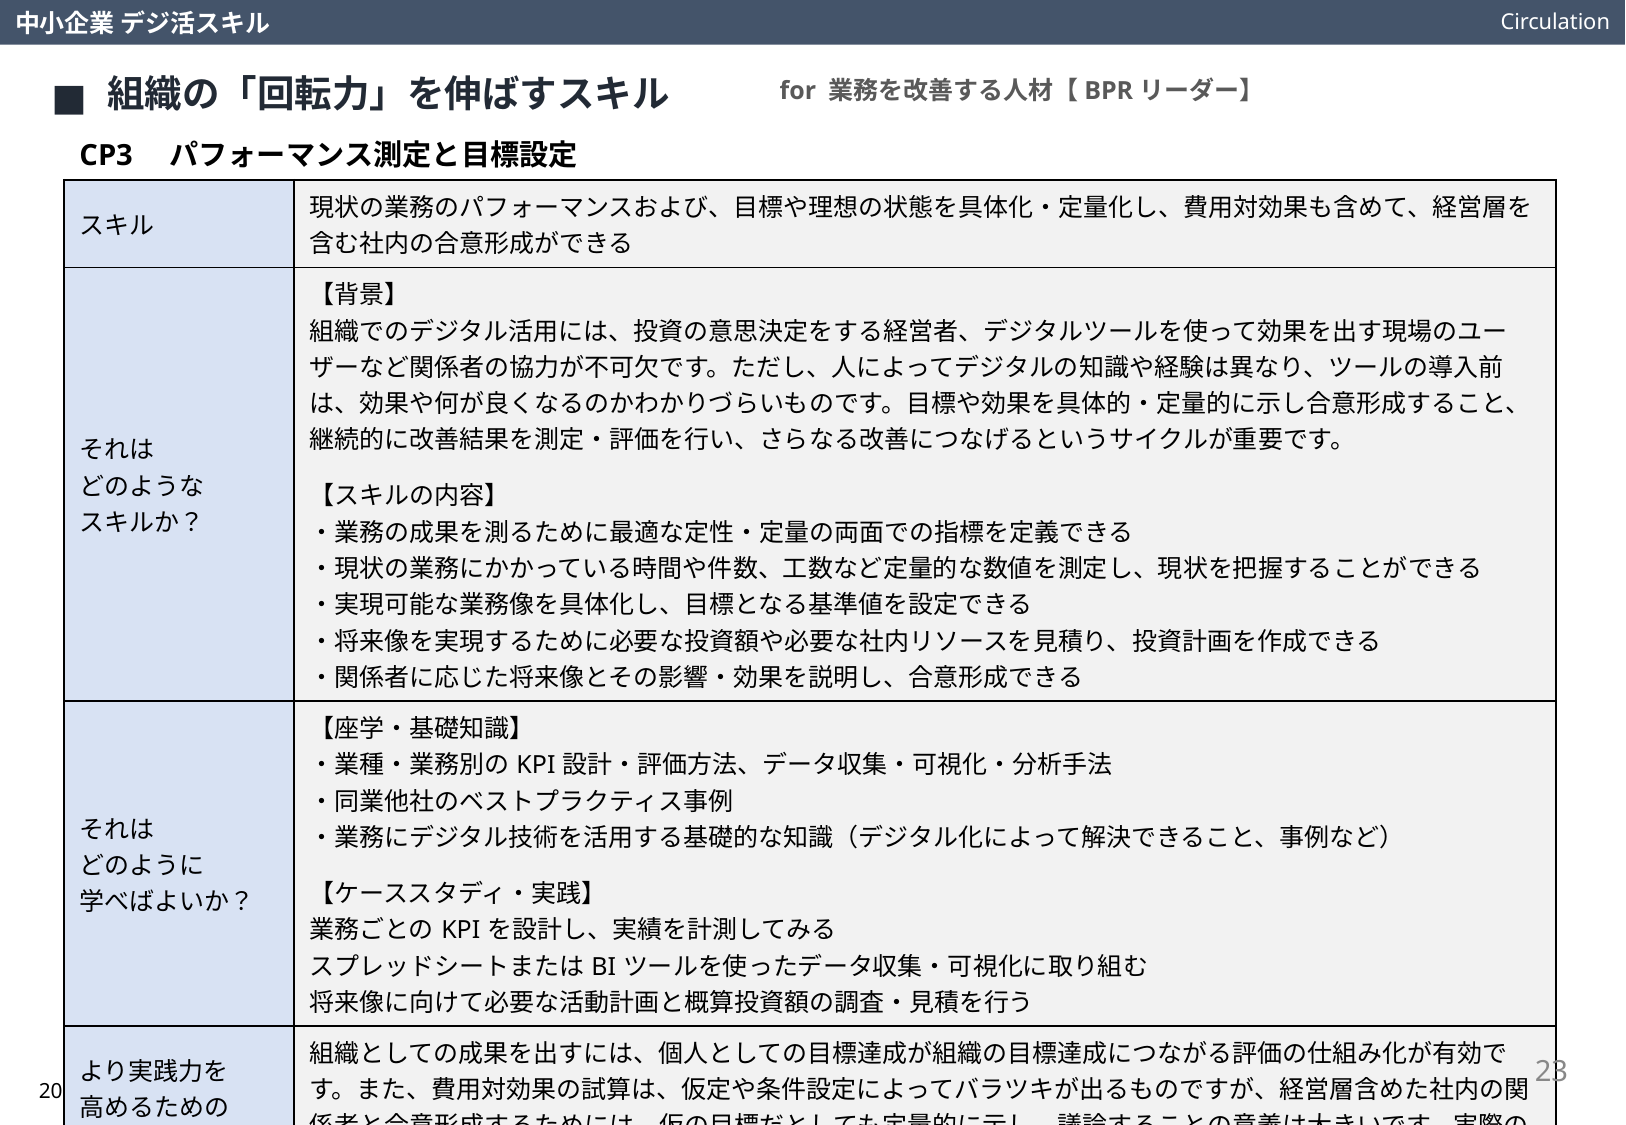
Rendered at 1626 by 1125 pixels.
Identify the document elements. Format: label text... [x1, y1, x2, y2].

table_cell それは どのような スキルか？ [65, 268, 293, 700]
table_cell それは どのように 学べばよいか？ [65, 702, 293, 1025]
table_header スキル [65, 181, 293, 267]
table_cell 【座学・基礎知識】 ・業種・業務別のKPI設計・評価方法、データ収集・可視化・分析手法 ・同業他社のベストプラクティス事例 ・業務にデジタル技術を活用する基礎的な知識（デジタル化によって解決できること、事例など） 【ケーススタディ・実践】 業務ごとのKPIを設計し、実績を計測してみる スプレッドシートまたはBIツールを使ったデータ収集・可視化に取り組む 将来像に向けて必要な活動計画と概算投資額の調査・見積を行う [295, 702, 1555, 1025]
table_header 現状の業務のパフォーマンスおよび、目標や理想の状態を具体化・定量化し、費用対効果も含めて、経営層を含む社内の合意形成ができる [295, 181, 1555, 267]
text_box 組織の「回転力」を伸ばすスキル [36, 62, 1185, 123]
text_box Circulation [1438, 0, 1625, 42]
table_cell 【背景】 組織でのデジタル活用には、投資の意思決定をする経営者、デジタルツールを使って効果を出す現場のユーザーなど関係者の協力が不可欠です。ただし、人によってデジタルの知識や経験は異なり、ツールの導入前は、効果や何が良くなるのかわかりづらいものです。目標や効果を具体的・定量的に示し合意形成すること、継続的に改善結果を測定・評価を行い、さらなる改善につなげるというサイクルが重要です。 【スキルの内容】 ・業務の成果を測るために最適な定性・定量の両面での指標を定義できる ・現状の業務にかかっている時間や件数、工数など定量的な数値を測定し、現状を把握することができる ・実現可能な業務像を具体化し、目標となる基準値を設定できる ・将来像を実現するために必要な投資額や必要な社内リソースを見積り、投資計画を作成できる ・関係者に応じた将来像とその影響・効果を説明し、合意形成できる [295, 268, 1555, 700]
table_cell より実践力を 高めるための 視点や考え方は？ [65, 1027, 293, 1125]
table_cell 組織としての成果を出すには、個人としての目標達成が組織の目標達成につながる評価の仕組み化が有効です。また、費用対効果の試算は、仮定や条件設定によってバラツキが出るものですが、経営層含めた社内の関係者と合意形成するためには、仮の目標だとしても定量的に示し、議論することの意義は大きいです。実際の結果を目標と比較することで、試算が現実的でなかったのか、実践に問題があったのかなどの振り返りの材料になります。 [295, 1027, 1555, 1125]
text_box 中小企業 デジ活スキル [0, 0, 1625, 45]
text_box CP3 パフォーマンス測定と目標設定 [64, 128, 1561, 179]
slide_number 23 [1217, 1042, 1584, 1103]
text_box for 業務を改善する人材【BPRリーダー】 [764, 67, 1399, 113]
